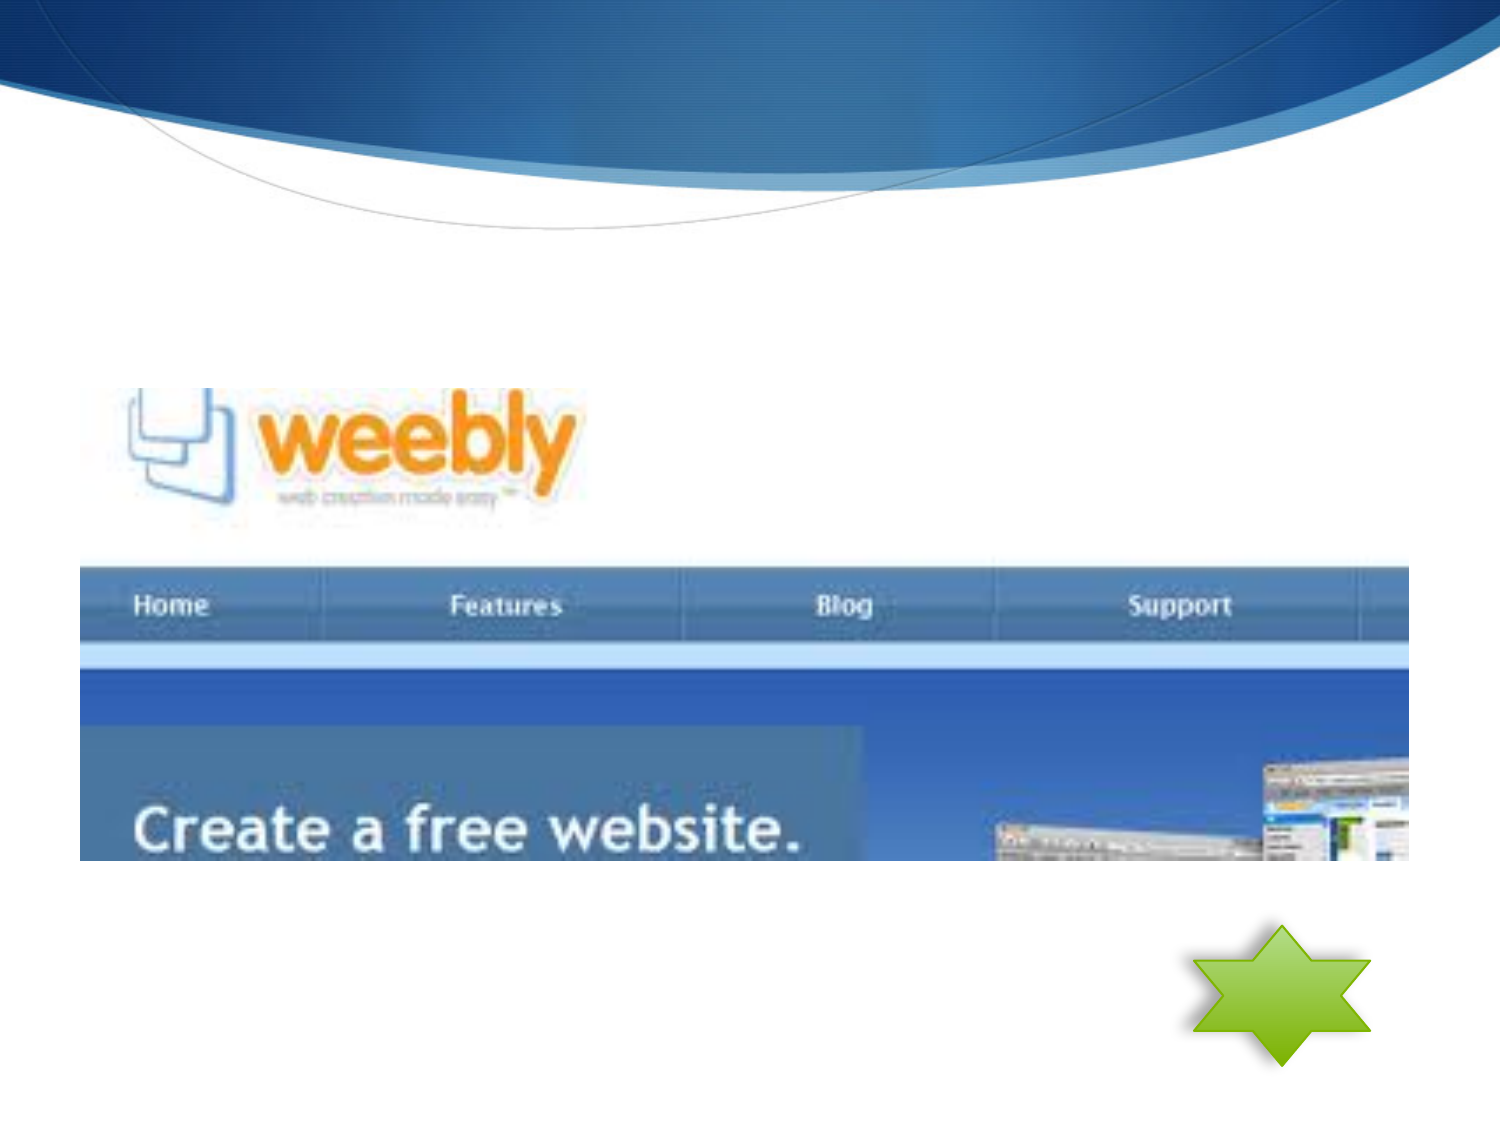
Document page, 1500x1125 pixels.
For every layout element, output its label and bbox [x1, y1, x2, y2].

text_box [1193, 924, 1372, 1067]
picture [0, 0, 1500, 1125]
